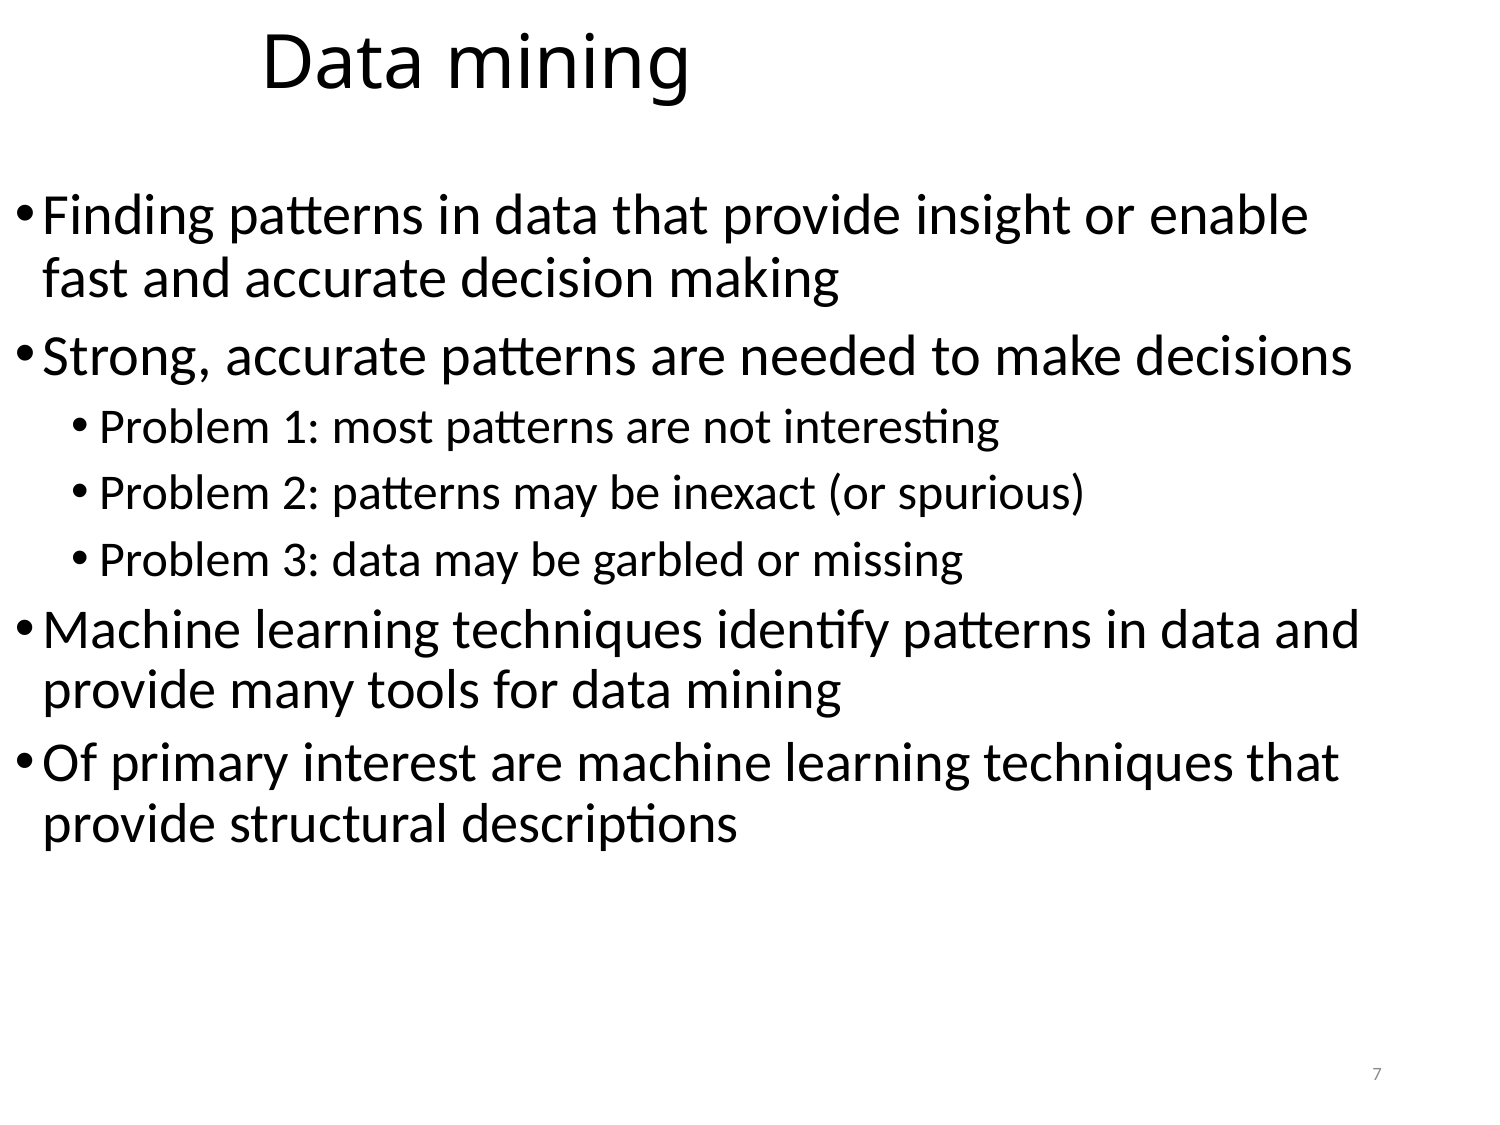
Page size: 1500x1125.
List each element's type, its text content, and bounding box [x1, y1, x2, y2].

list Finding patterns in data that provide insight or enable fast and accurate decision making Strong, accurate patterns are needed to make decisions Problem 1: most patterns are not interesting Problem 2: patterns may be inexact (or spurious) Problem 3: data may be garbled or missing Machine learning techniques identify patterns in data and provide many tools for data mining Of primary interest are machine learning techniques that provide structural descriptions [0, 177, 1397, 863]
slide_number 7 [1059, 1042, 1397, 1103]
title Data mining [245, 0, 1500, 159]
